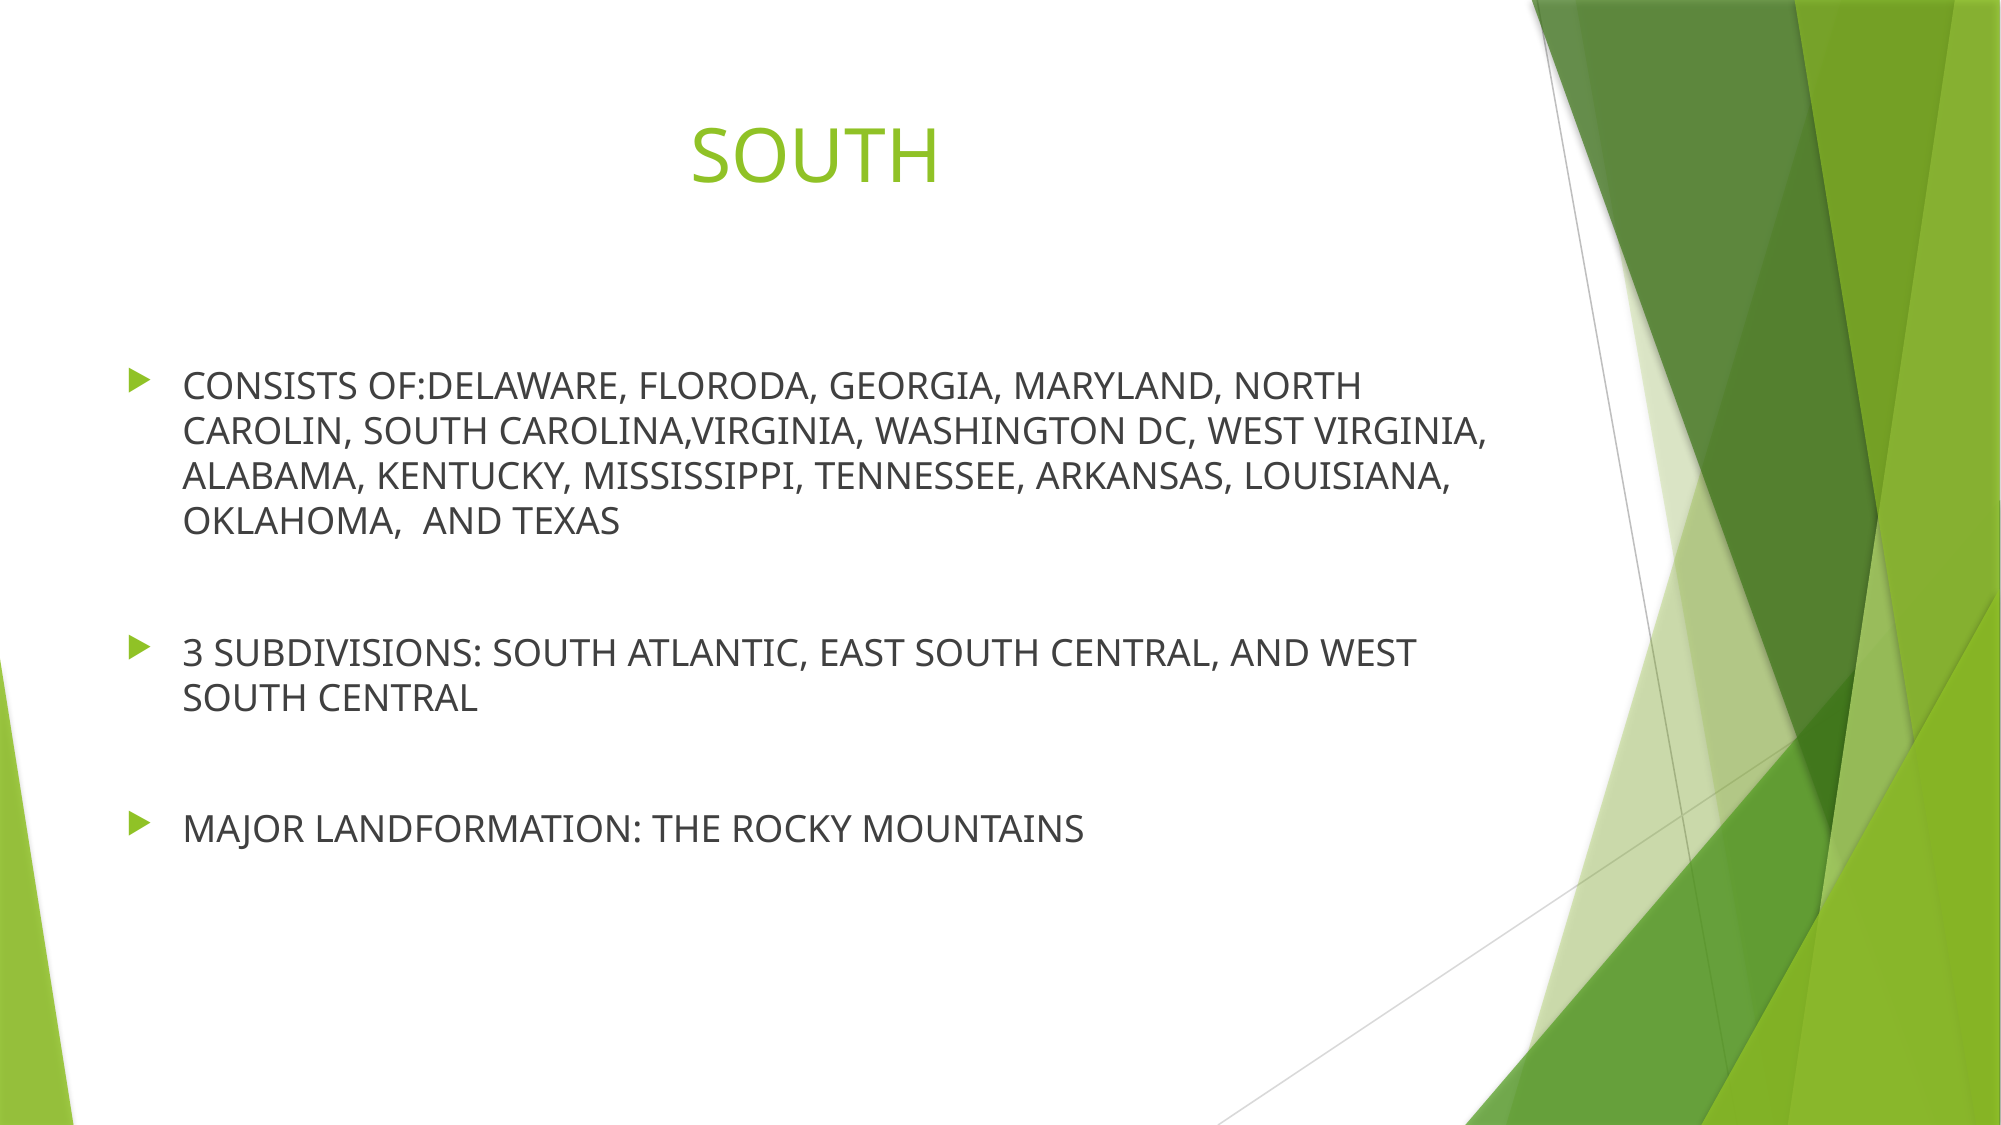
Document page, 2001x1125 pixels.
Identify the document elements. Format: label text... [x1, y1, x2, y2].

list CONSISTS OF:DELAWARE, FLORODA, GEORGIA, MARYLAND, NORTH CAROLIN, SOUTH CAROLINA,VIRGINIA, WASHINGTON DC, WEST VIRGINIA, ALABAMA, KENTUCKY, MISSISSIPPI, TENNESSEE, ARKANSAS, LOUISIANA, OKLAHOMA, AND TEXAS 3 SUBDIVISIONS: SOUTH ATLANTIC, EAST SOUTH CENTRAL, AND WEST SOUTH CENTRAL MAJOR LANDFORMATION: THE ROCKY MOUNTAINS [111, 354, 1522, 992]
title SOUTH [111, 99, 1522, 317]
